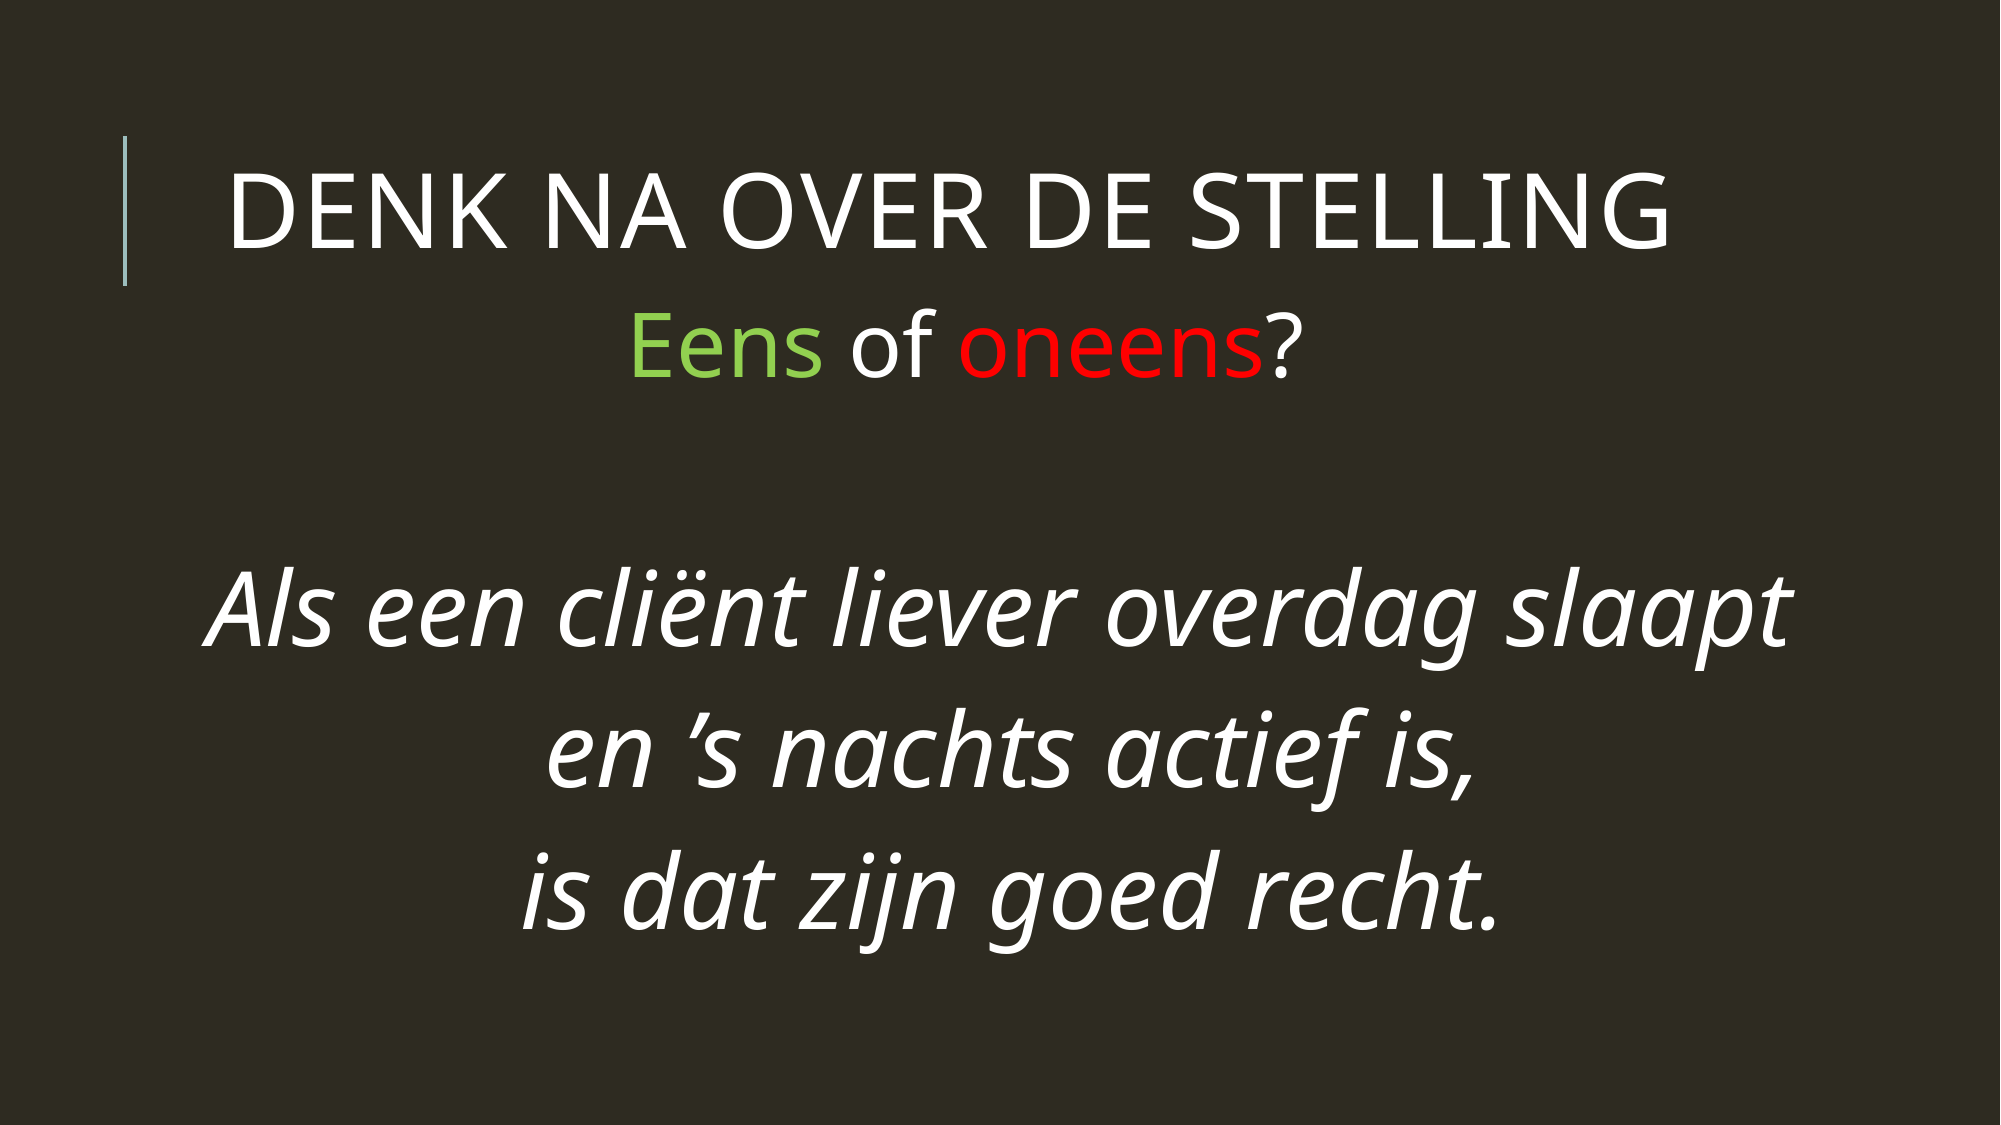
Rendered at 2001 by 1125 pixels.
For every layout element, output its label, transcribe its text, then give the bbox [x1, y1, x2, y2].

title Denk na over de stelling [168, 96, 1763, 342]
list Als een cliënt liever overdag slaapt en ’s nachts actief is, is dat zijn goed recht. [98, 548, 1902, 1125]
text_box Eens of oneens? [517, 280, 1413, 403]
